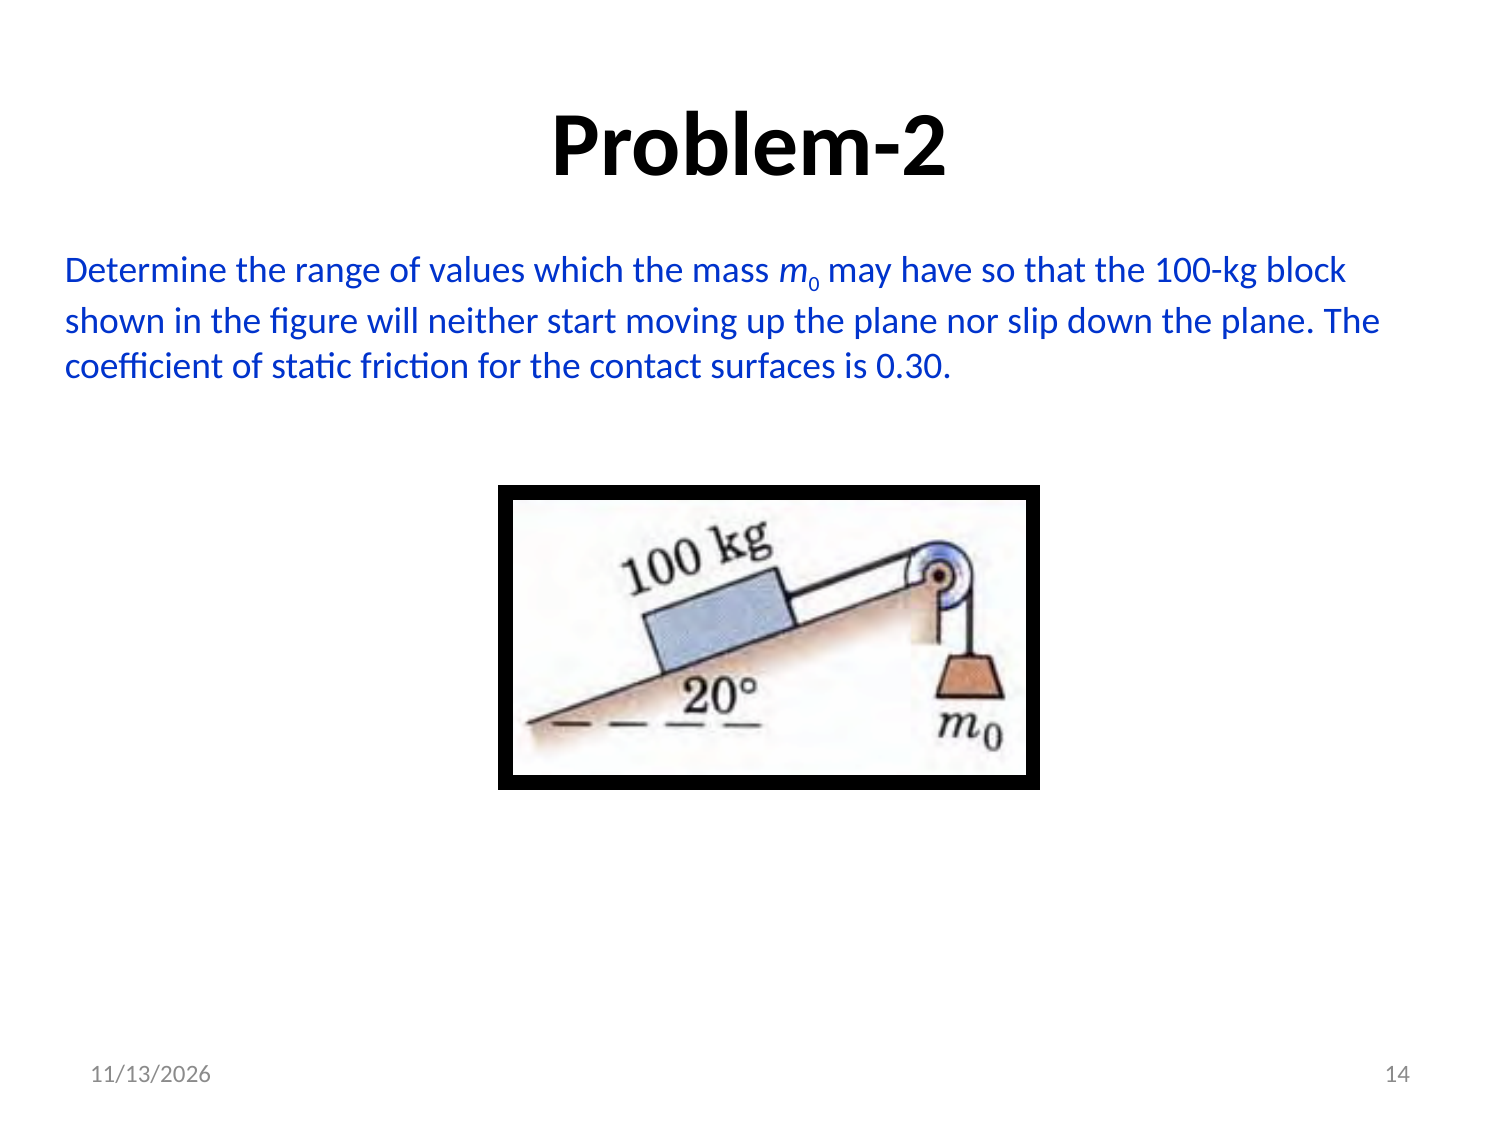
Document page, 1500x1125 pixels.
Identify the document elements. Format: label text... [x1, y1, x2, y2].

text_box Determine the range of values which the mass m0 may have so that the 100-kg block shown in the figure will neither start moving up the plane nor slip down the plane. The coefficient of static friction for the contact surfaces is 0.30. [49, 237, 1463, 394]
slide_number 14 [1074, 1042, 1425, 1103]
picture [512, 499, 1026, 776]
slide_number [75, 1042, 425, 1103]
title Problem-2 [75, 45, 1425, 233]
